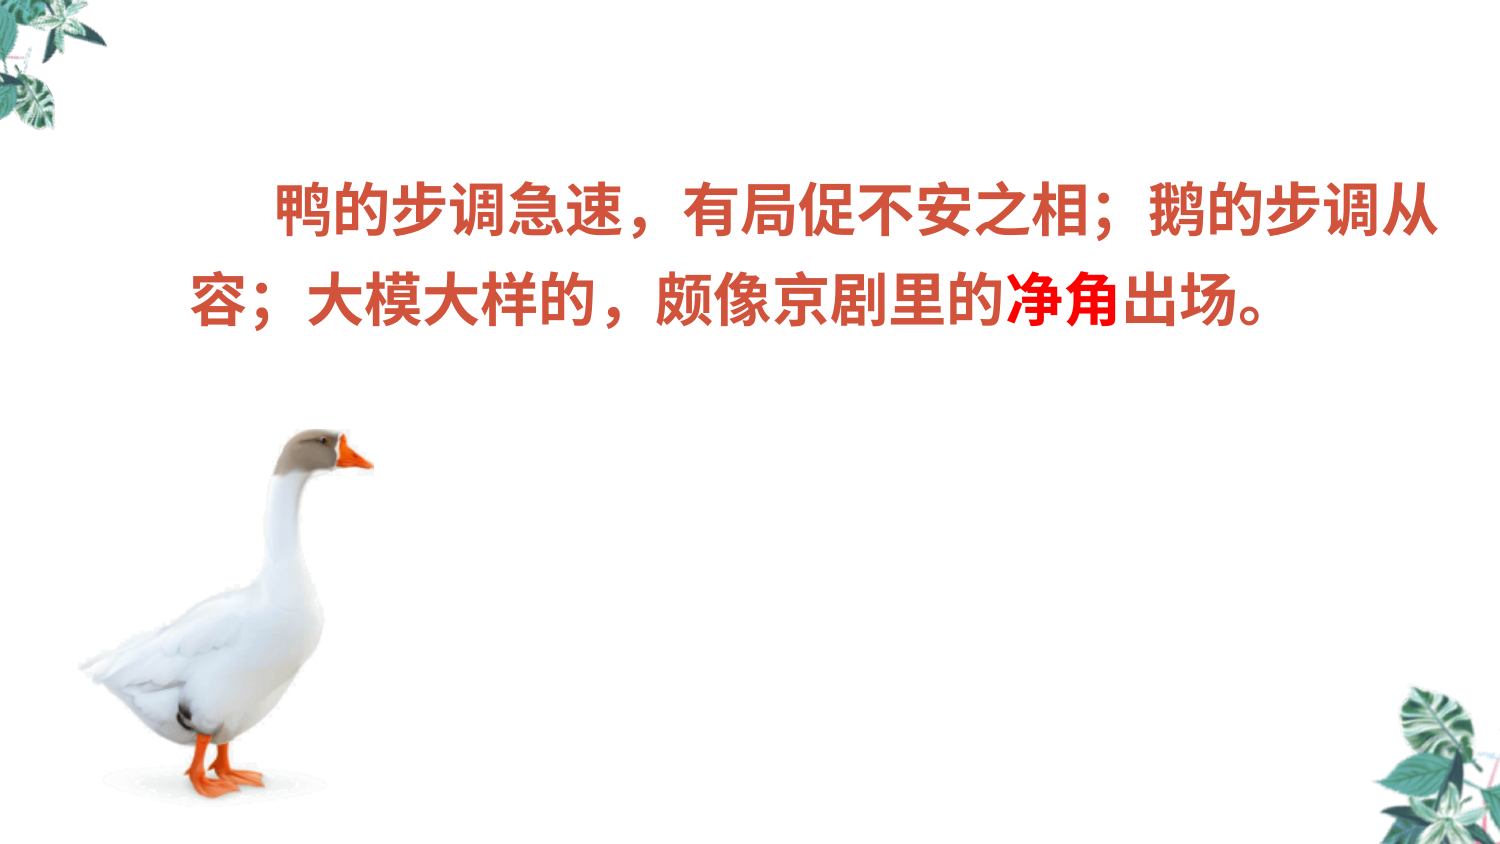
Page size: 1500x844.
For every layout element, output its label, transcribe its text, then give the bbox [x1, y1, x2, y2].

picture [77, 429, 375, 807]
text_box 鸭的步调急速，有局促不安之相；鹅的步调从容；大模大样的，颇像京剧里的净角出场。 [174, 144, 1455, 341]
picture [1294, 595, 1500, 844]
picture [0, 0, 148, 167]
